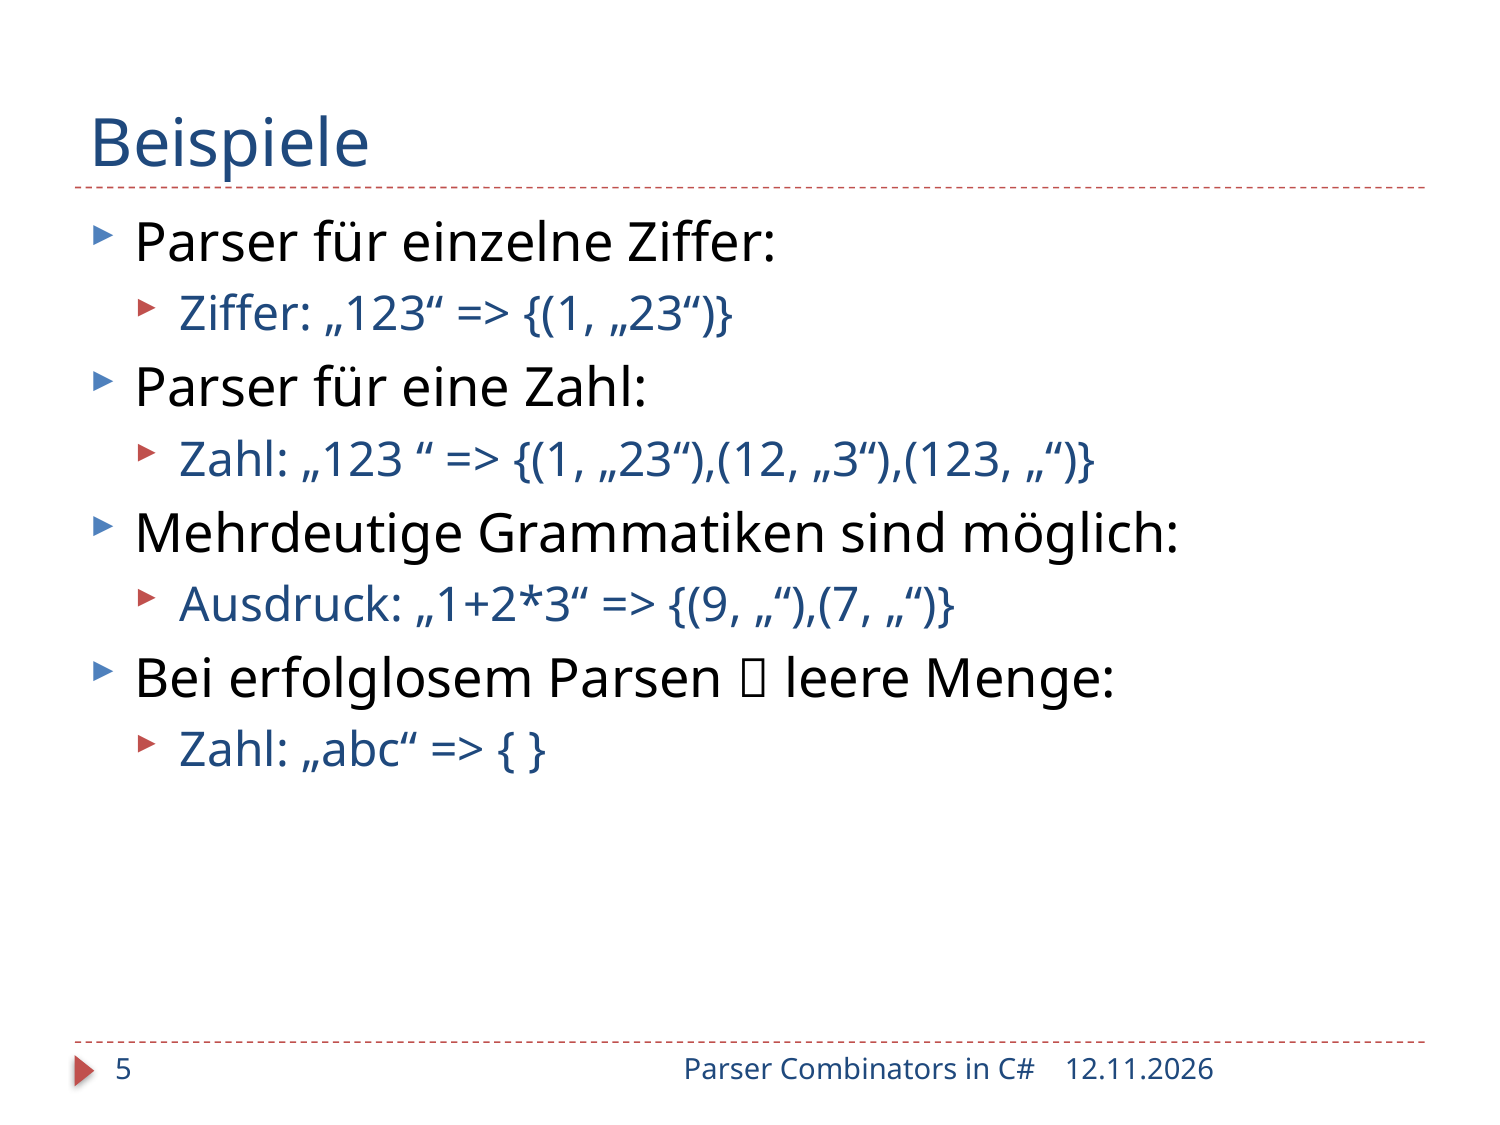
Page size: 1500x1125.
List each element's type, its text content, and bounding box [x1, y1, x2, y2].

list Parser für einzelne Ziffer: Ziffer: „123“ => {(1, „23“)} Parser für eine Zahl: Zahl: „123 “ => {(1, „23“),(12, „3“),(123, „“)} Mehrdeutige Grammatiken sind möglich: Ausdruck: „1+2*3“ => {(9, „“),(7, „“)} Bei erfolglosem Parsen  leere Menge: Zahl: „abc“ => { } [75, 200, 1425, 1010]
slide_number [1051, 1042, 1426, 1103]
slide_number 5 [100, 1042, 426, 1103]
footer Parser Combinators in C# [475, 1042, 1051, 1103]
title Beispiele [75, 24, 1425, 188]
